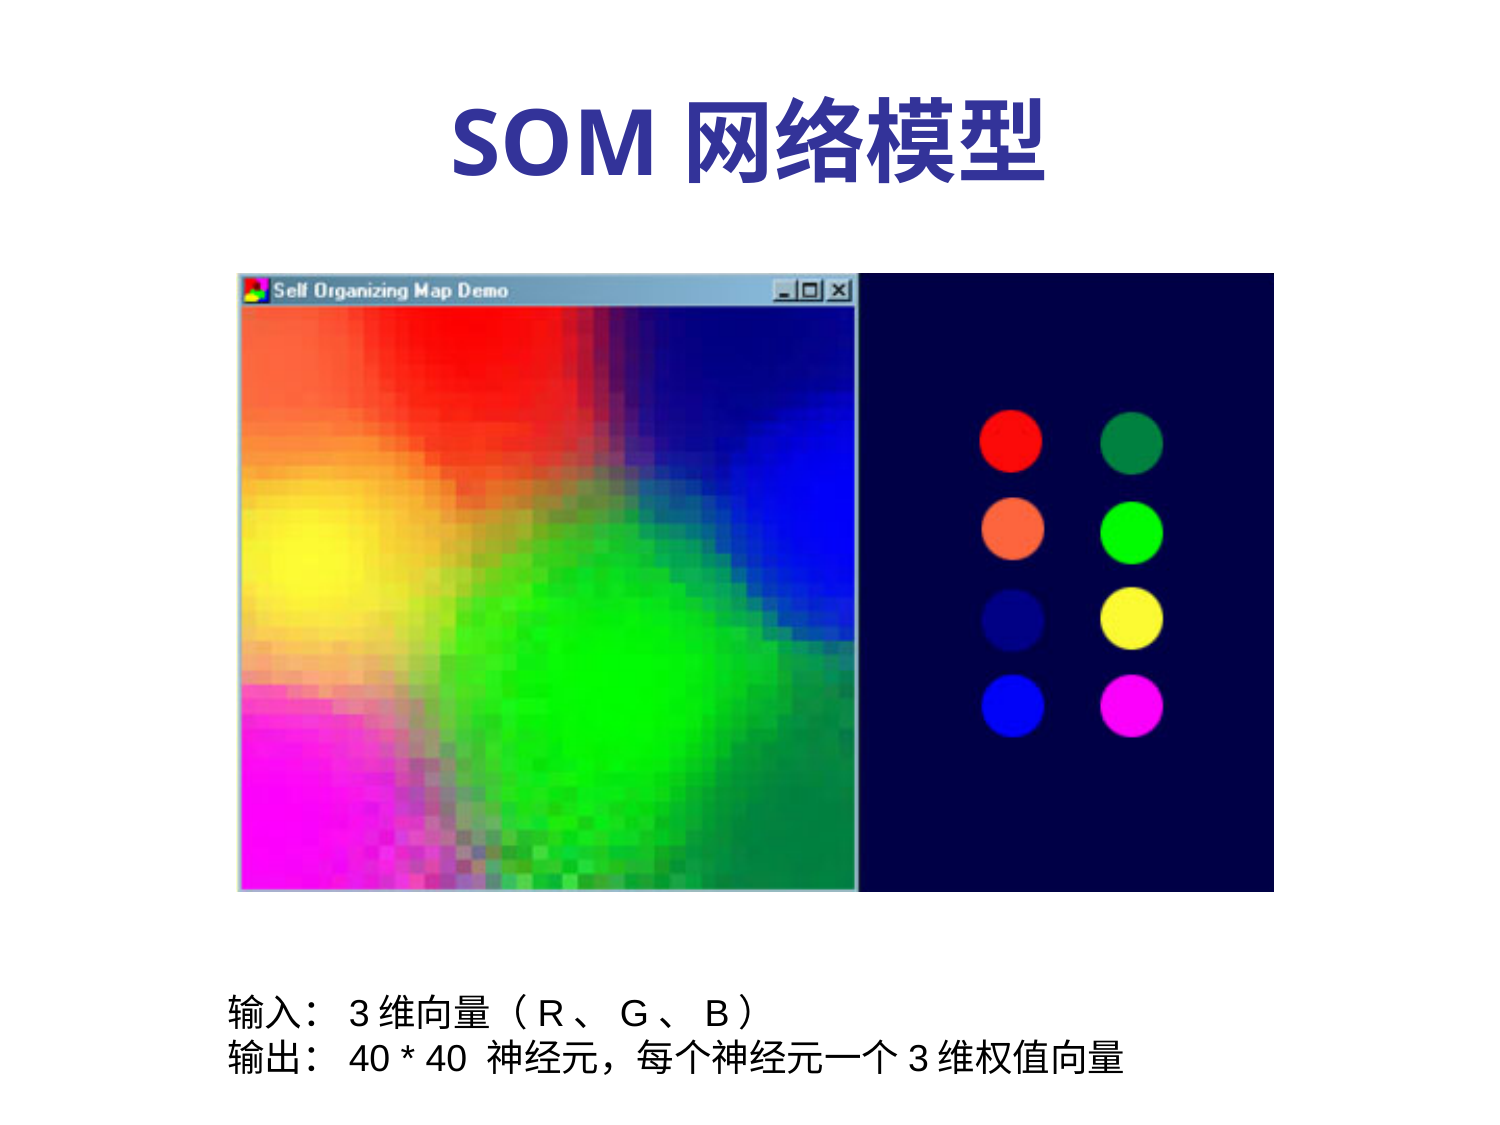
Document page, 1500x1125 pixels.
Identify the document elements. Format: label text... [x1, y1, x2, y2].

picture [235, 272, 1274, 892]
text_box 输入：3维向量（R、G、B） 输出：40 * 40 神经元，每个神经元一个3维权值向量 [212, 981, 1270, 1087]
title SOM网络模型 [75, 45, 1425, 233]
